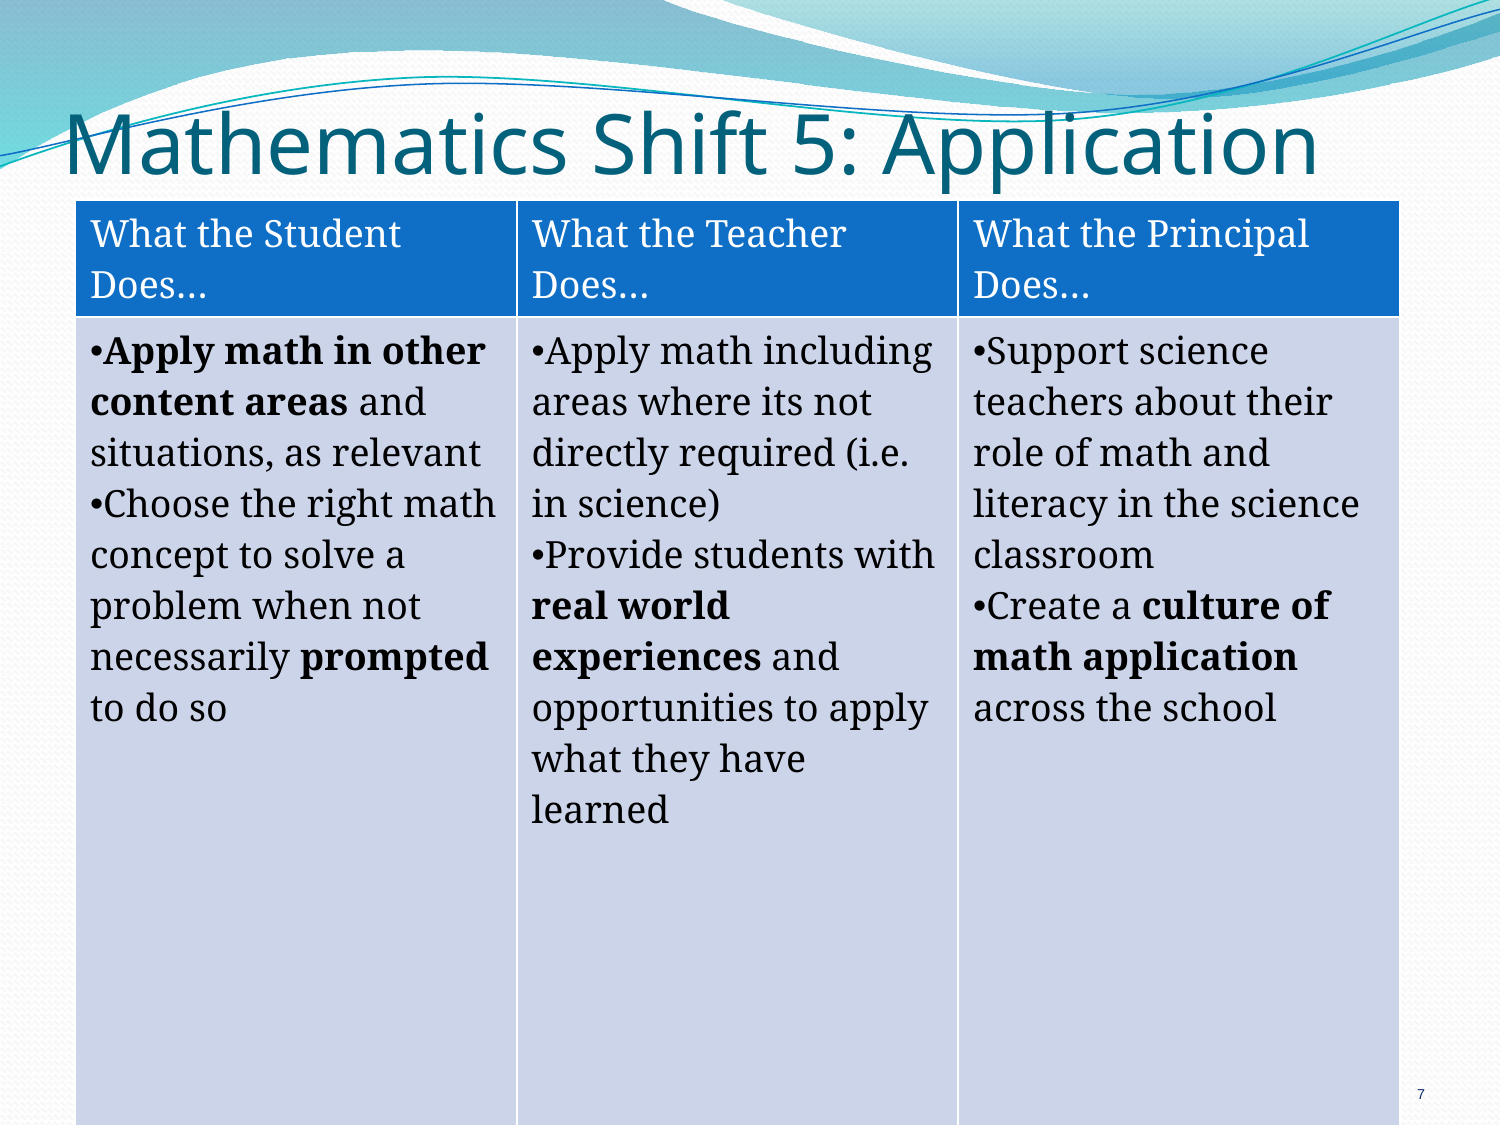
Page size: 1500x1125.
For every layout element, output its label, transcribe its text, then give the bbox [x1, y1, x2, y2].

slide_number 7 [1299, 1042, 1425, 1103]
table_header What the Principal Does… [959, 201, 1399, 316]
table_cell Apply math in other content areas and situations, as relevant Choose the right math concept to solve a problem when not necessarily prompted to do so [76, 318, 516, 1125]
table_header What the Teacher Does… [518, 201, 957, 316]
table_cell Apply math including areas where its not directly required (i.e. in science) Provide students with real world experiences and opportunities to apply what they have learned [518, 318, 957, 1125]
table_cell Support science teachers about their role of math and literacy in the science classroom Create a culture of math application across the school [959, 318, 1399, 1125]
table_header What the Student Does… [76, 201, 516, 316]
title Mathematics Shift 5: Application [62, 0, 1413, 192]
